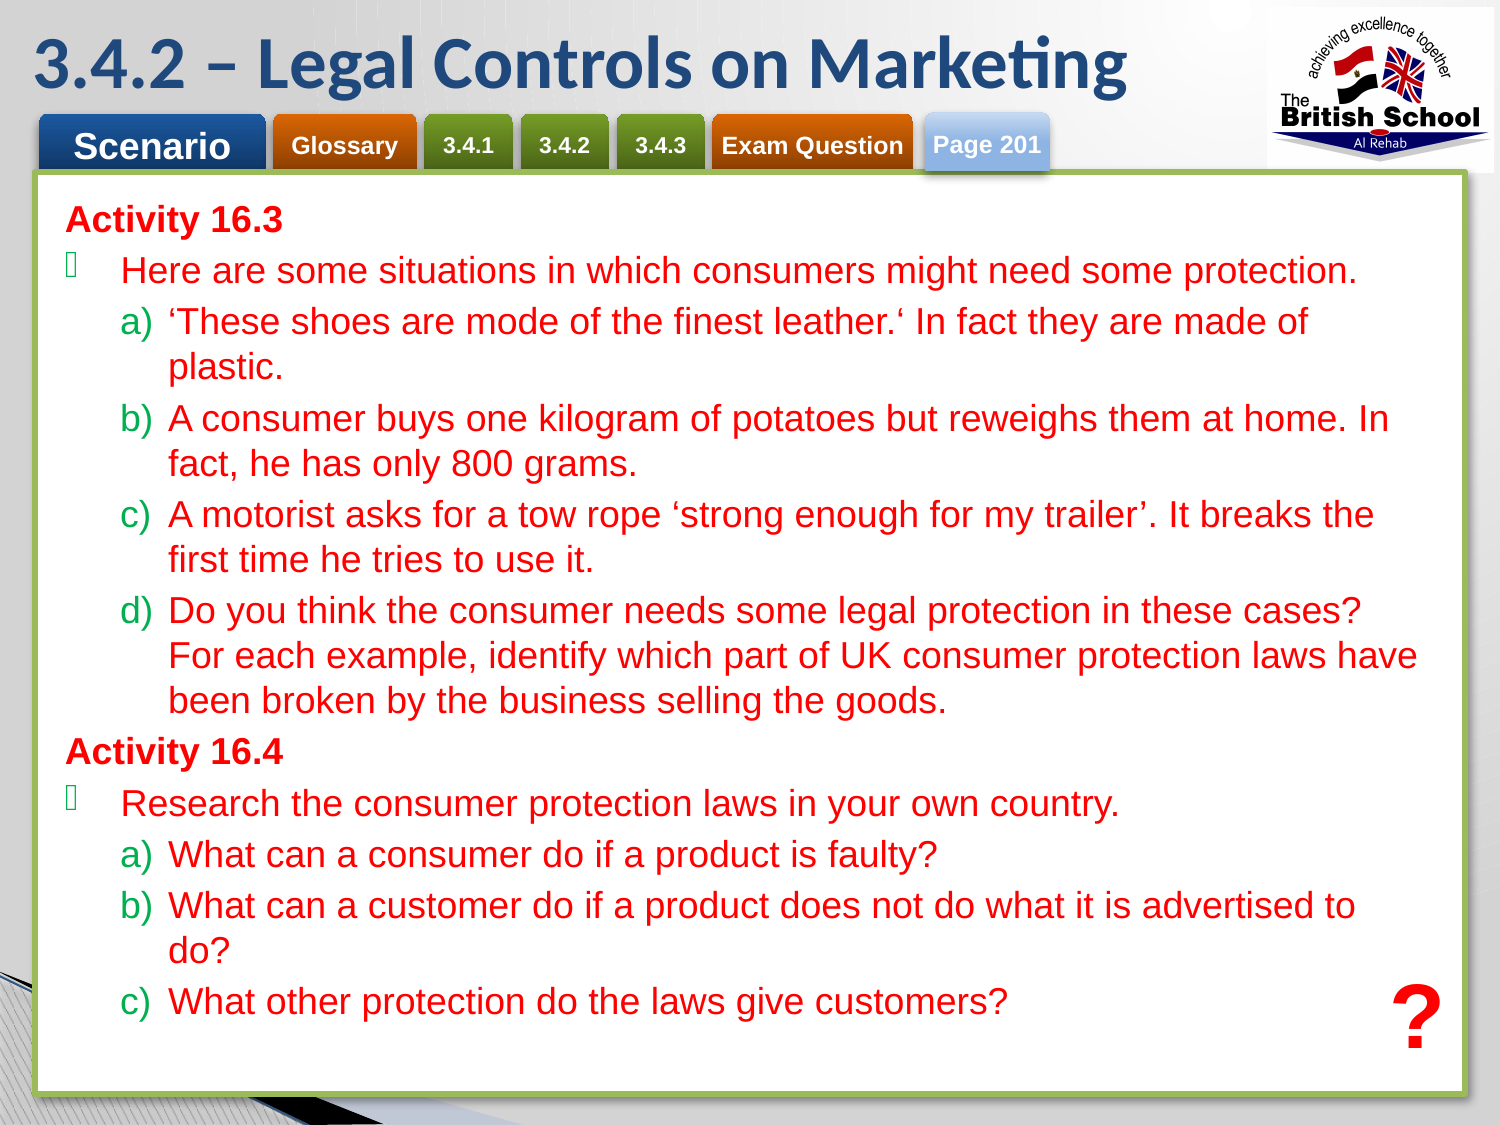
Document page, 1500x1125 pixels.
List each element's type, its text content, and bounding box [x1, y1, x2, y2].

text_box Page 201 [924, 112, 1051, 172]
picture [281, 1114, 303, 1125]
picture [1267, 7, 1495, 173]
text_box ? [1374, 949, 1438, 1075]
title 3.4.2 – Legal Controls on Marketing [17, 7, 1300, 110]
text_box Activity 16.3 Here are some situations in which consumers might need some protection. ‘These shoes are mode of the finest leather.‘ In fact they are made of plastic. A consumer buys one kilogram of potatoes but reweighs them at home. In fact, he has only 800 grams. A motorist asks for a tow rope ‘strong enough for my trailer’. It breaks the first time he tries to use it. Do you think the consumer needs some legal protection in these cases? For each example, identify which part of UK consumer protection laws have been broken by the business selling the goods. Activity 16.4 Research the consumer protection laws in your own country. What can a consumer do if a product is faulty? What can a customer do if a product does not do what it is advertised to do? What other protection do the laws give customers? [50, 187, 1438, 1030]
